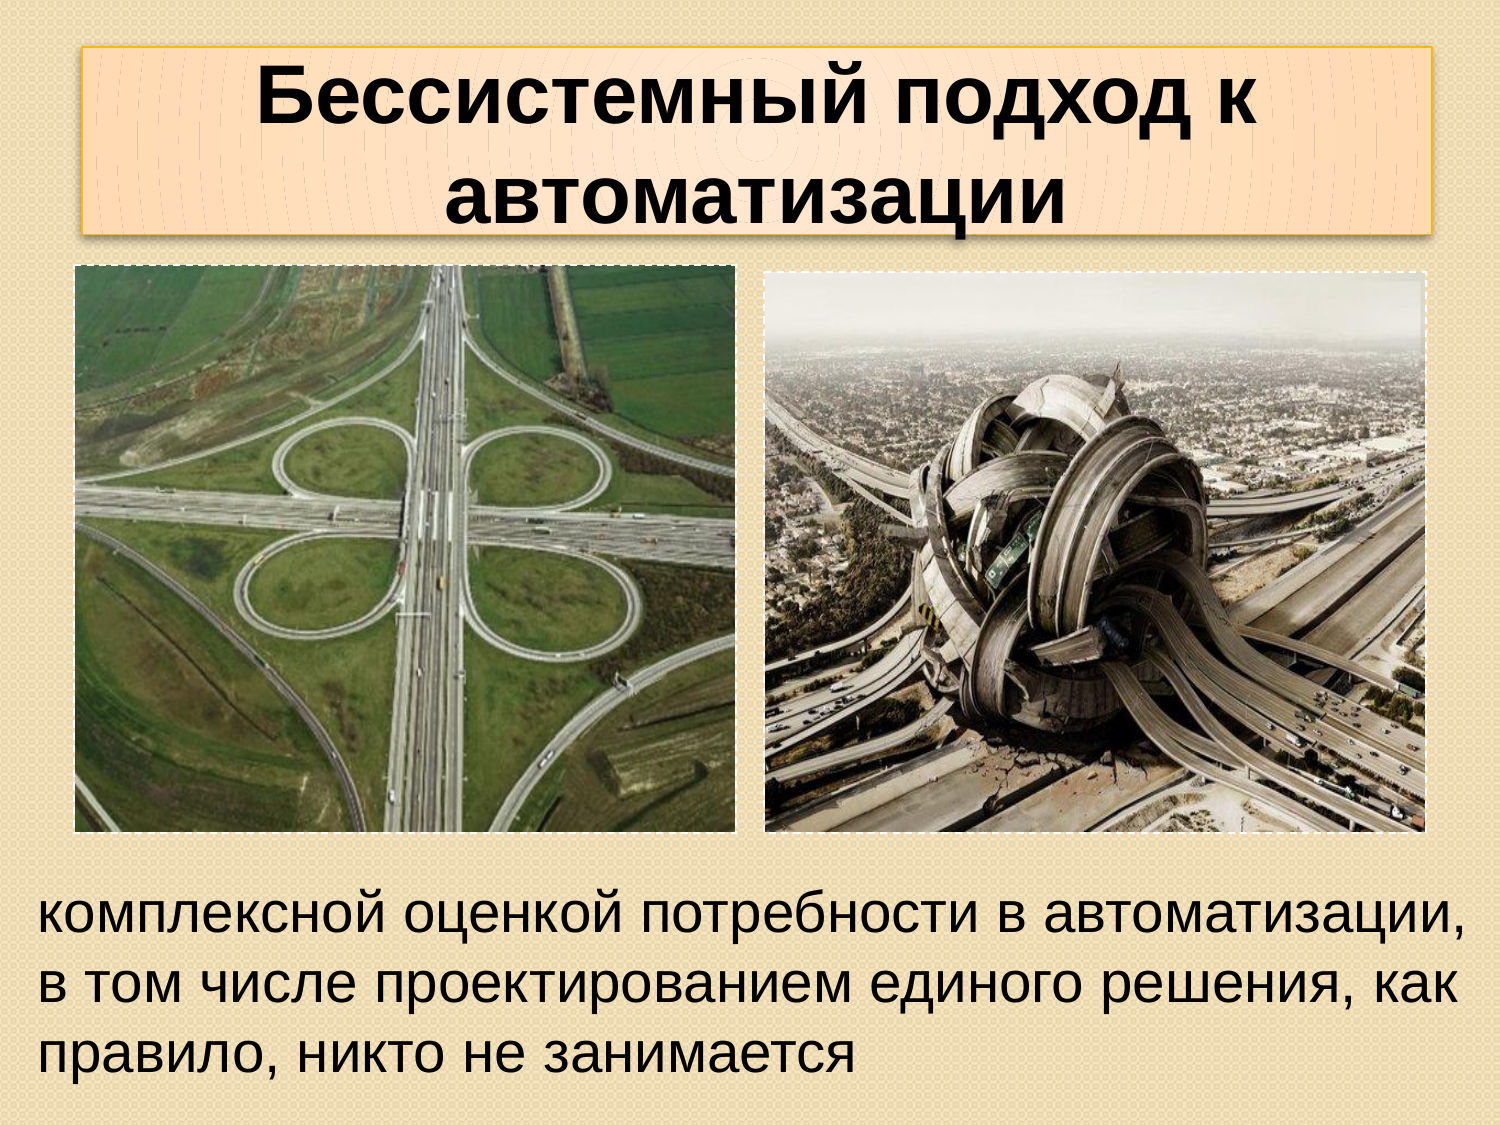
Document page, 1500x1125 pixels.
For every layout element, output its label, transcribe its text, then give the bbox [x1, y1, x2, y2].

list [764, 272, 1426, 833]
title Бессистемный подход к автоматизации [81, 46, 1433, 235]
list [74, 265, 736, 833]
text_box комплексной оценкой потребности в автоматизации, в том числе проектированием единого решения, как правило, никто не занимается [22, 867, 1500, 1092]
